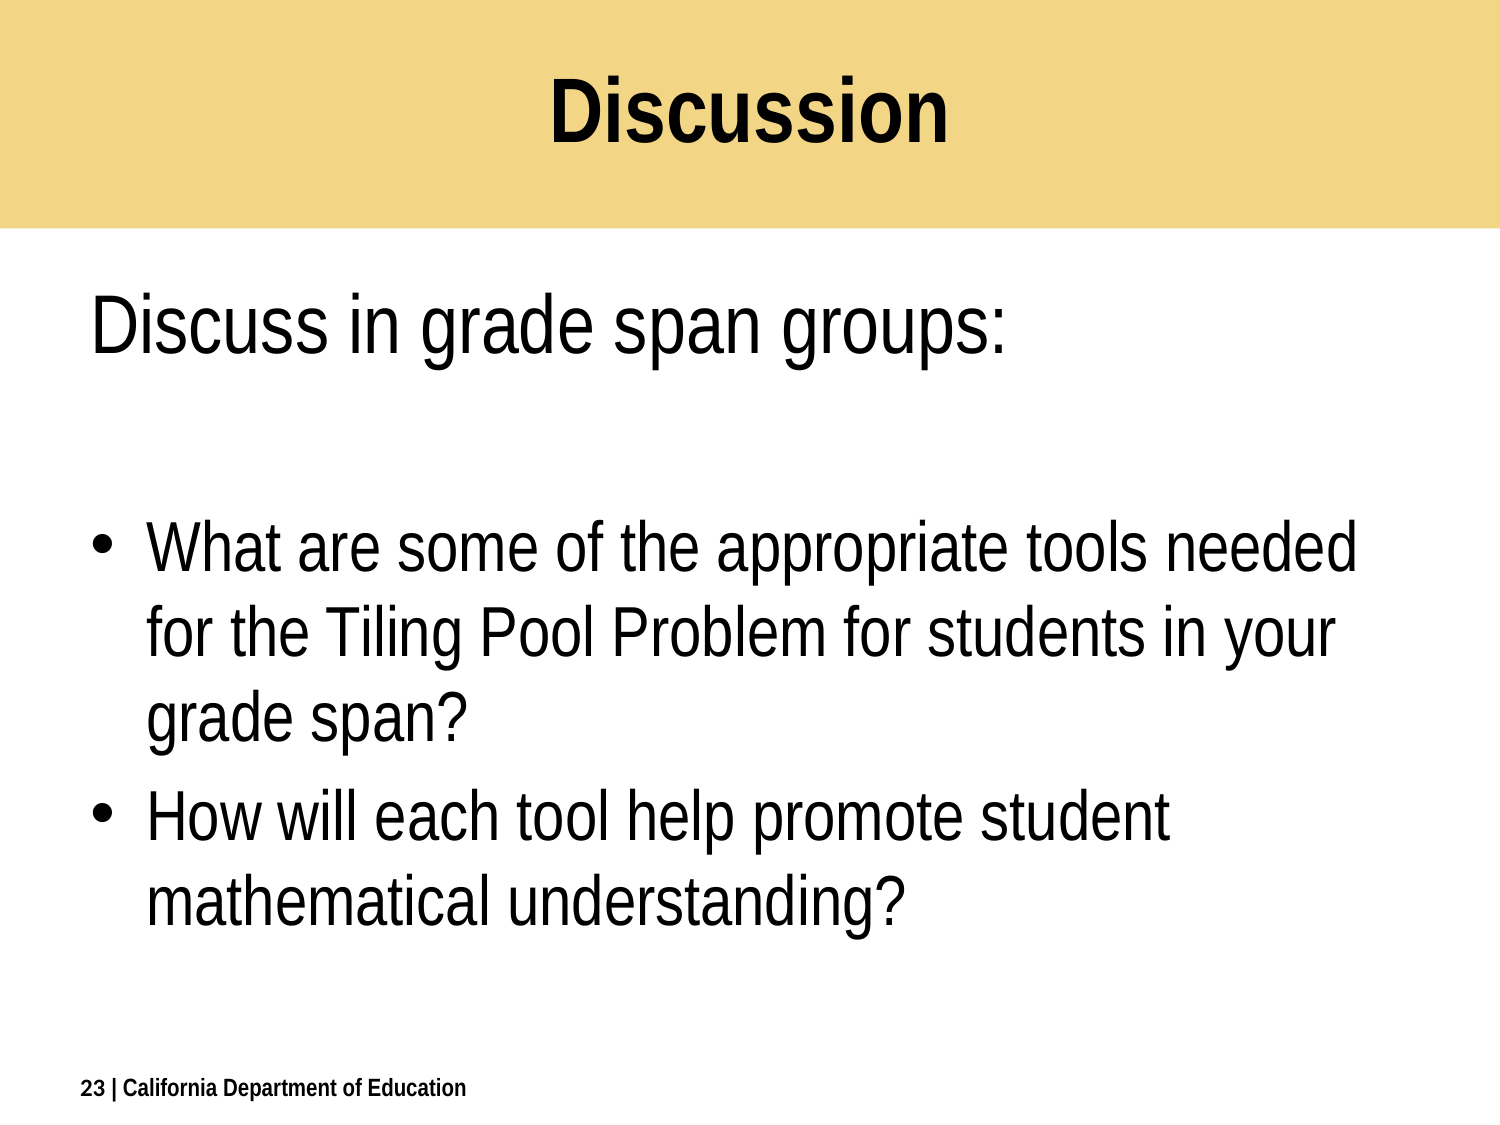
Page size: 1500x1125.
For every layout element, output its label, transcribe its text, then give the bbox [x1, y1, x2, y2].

slide_number 23 [55, 1064, 121, 1124]
list Discuss in grade span groups: What are some of the appropriate tools needed for the Tiling Pool Problem for students in your grade span? How will each tool help promote student mathematical understanding? [75, 262, 1425, 1054]
footer | California Department of Education [121, 1064, 699, 1124]
title Discussion [75, 11, 1425, 200]
